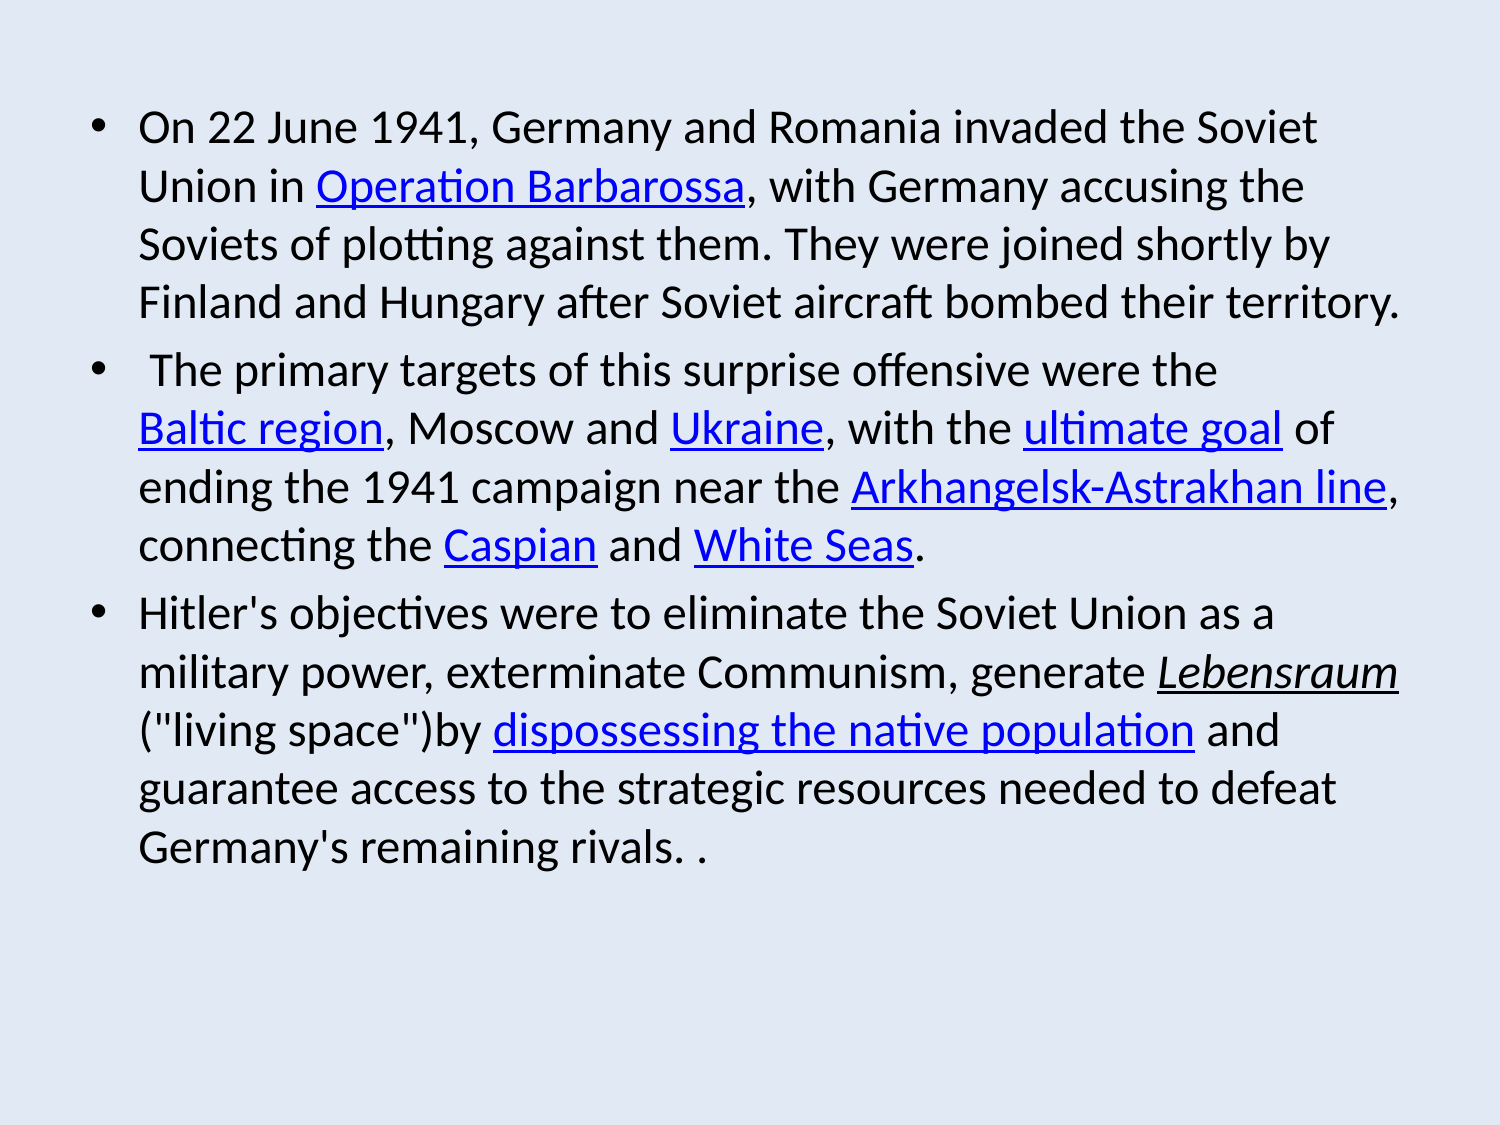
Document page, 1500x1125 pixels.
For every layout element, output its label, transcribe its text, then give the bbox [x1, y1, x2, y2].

list On 22 June 1941, Germany and Romania invaded the Soviet Union in Operation Barbarossa, with Germany accusing the Soviets of plotting against them. They were joined shortly by Finland and Hungary after Soviet aircraft bombed their territory. The primary targets of this surprise offensive were the Baltic region, Moscow and Ukraine, with the ultimate goal of ending the 1941 campaign near the Arkhangelsk-Astrakhan line, connecting the Caspian and White Seas. Hitler's objectives were to eliminate the Soviet Union as a military power, exterminate Communism, generate Lebensraum ("living space")by dispossessing the native population and guarantee access to the strategic resources needed to defeat Germany's remaining rivals. . [75, 87, 1425, 1005]
